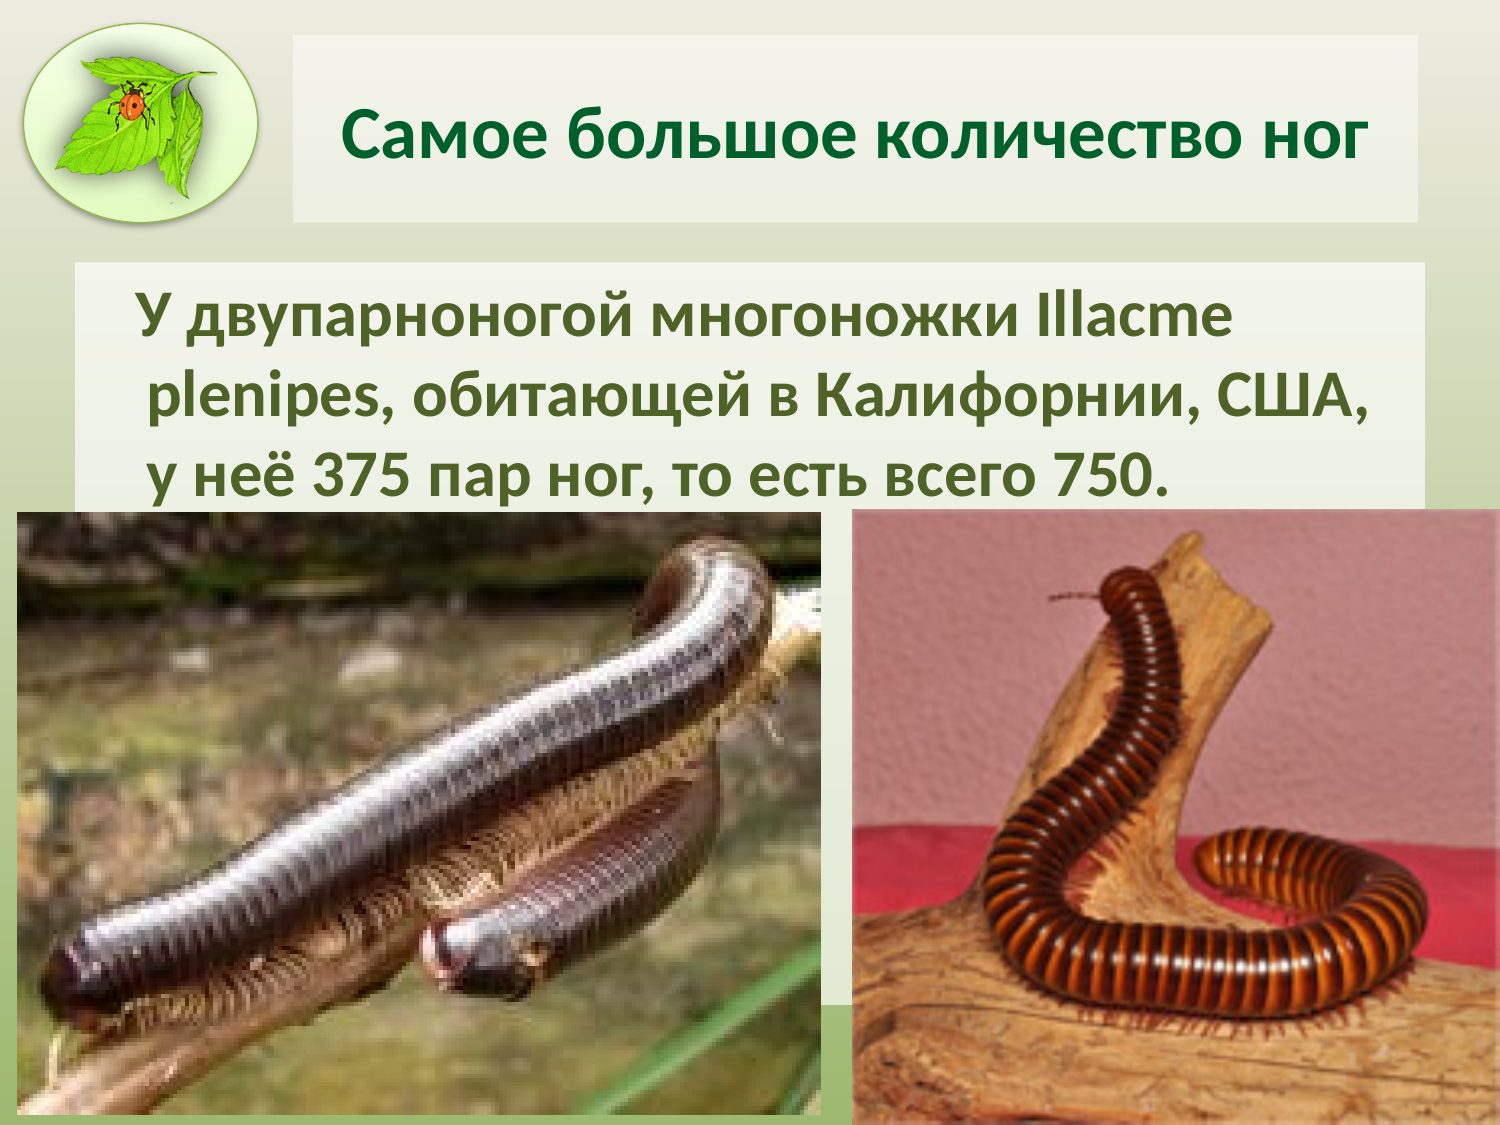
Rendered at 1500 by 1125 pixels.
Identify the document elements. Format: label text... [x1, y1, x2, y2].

picture [852, 509, 1500, 1125]
list У двупарноногой многоножки Illacme plenipes, обитающей в Калифорнии, США, у неё 375 пар ног, то есть всего 750. [75, 262, 1425, 1005]
title Самое большое количество ног [292, 35, 1418, 223]
picture [17, 512, 822, 1115]
picture [46, 35, 227, 211]
